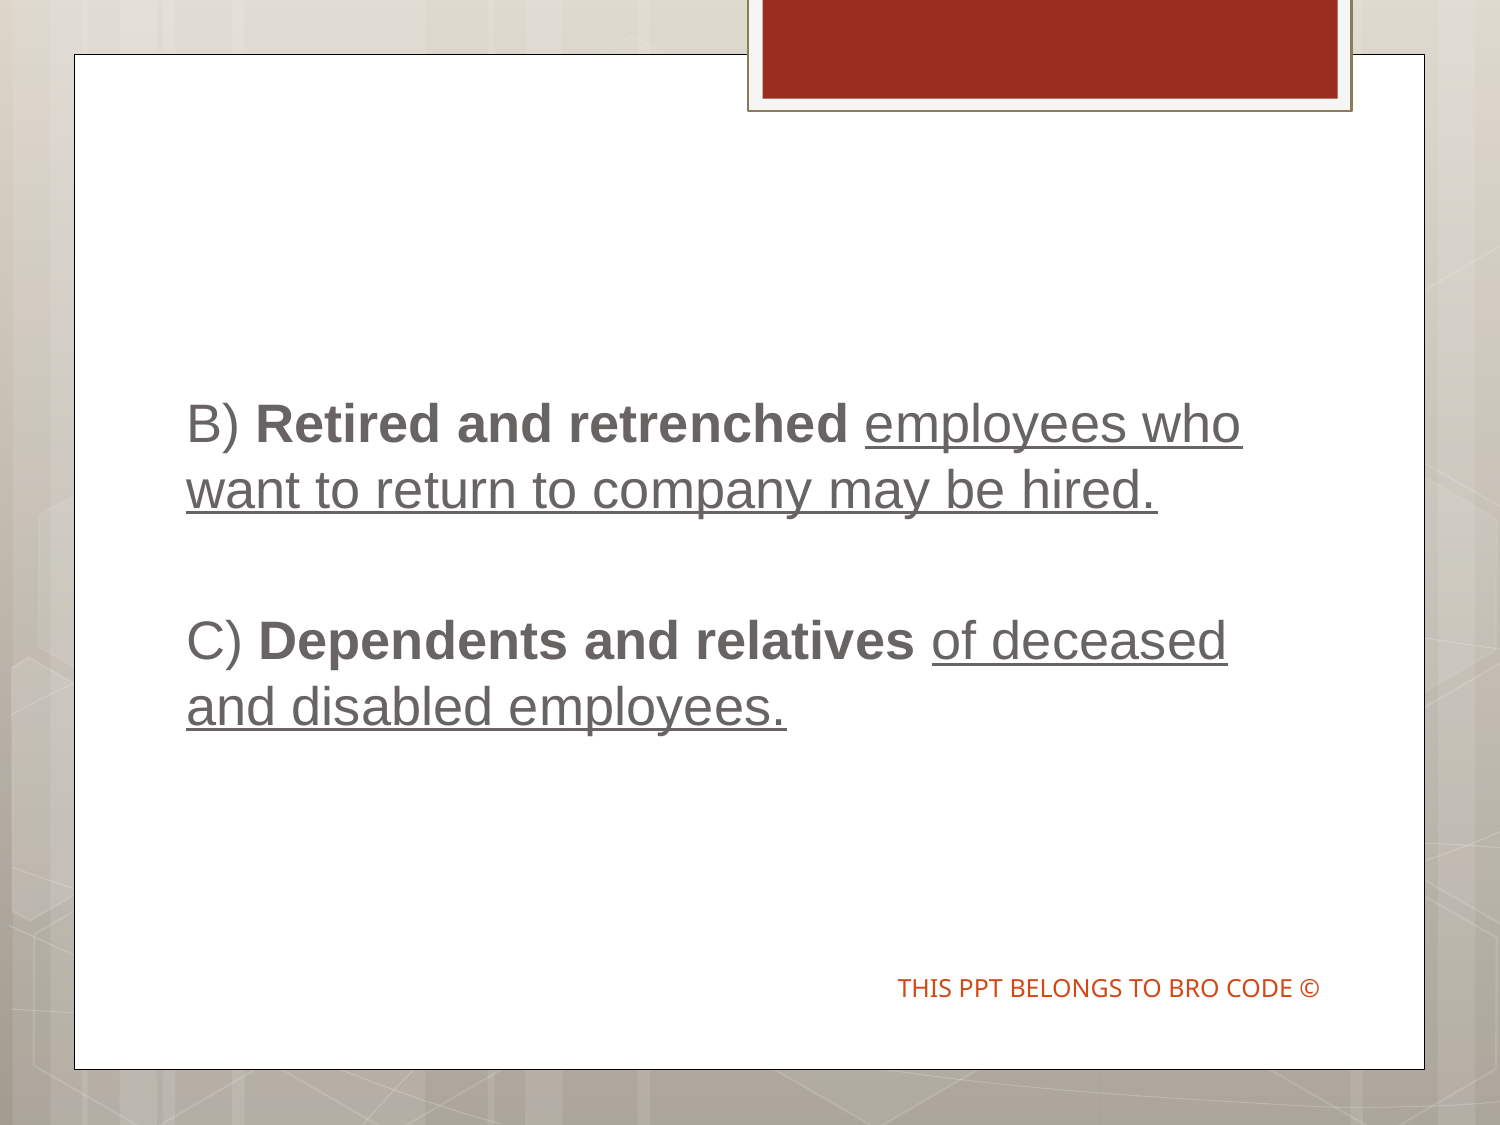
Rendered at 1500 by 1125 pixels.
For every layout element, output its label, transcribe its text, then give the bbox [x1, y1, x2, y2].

list B) Retired and retrenched employees who want to return to company may be hired. C) Dependents and relatives of deceased and disabled employees. [171, 381, 1283, 957]
footer THIS PPT BELONGS TO BRO CODE © [761, 960, 1336, 1020]
